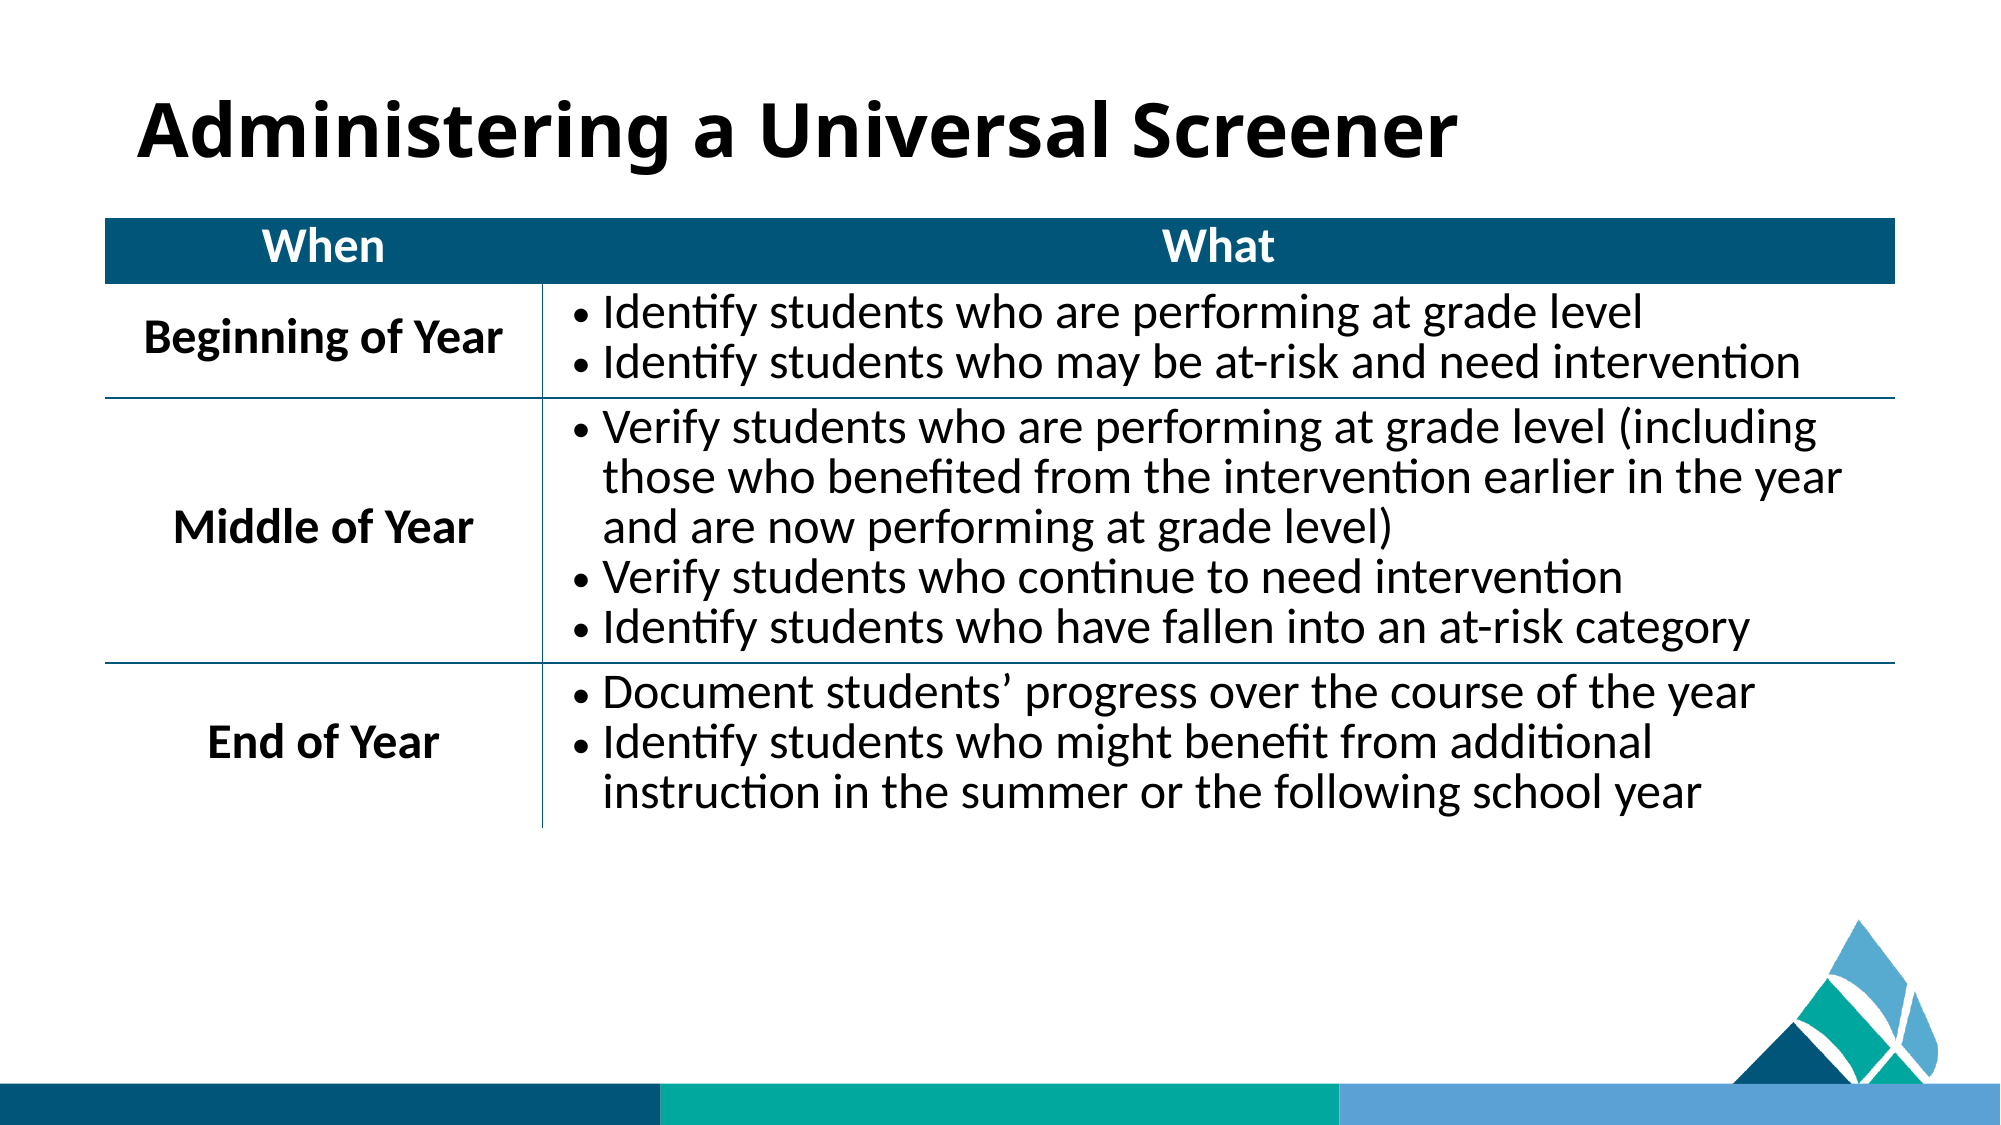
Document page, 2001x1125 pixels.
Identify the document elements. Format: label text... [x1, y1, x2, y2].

table_cell Identify students who are performing at grade level Identify students who may be at-risk and need intervention [543, 284, 1895, 397]
table_header What [543, 218, 1895, 282]
table_cell End of Year [105, 664, 542, 828]
picture [1732, 919, 1938, 1084]
table_cell Verify students who are performing at grade level (including those who benefited from the intervention earlier in the year and are now performing at grade level) Verify students who continue to need intervention Identify students who have fallen into an at-risk category [543, 399, 1895, 662]
table_cell Beginning of Year [105, 284, 542, 397]
title Administering a Universal Screener [137, 59, 1863, 195]
table_cell Middle of Year [105, 399, 542, 662]
table_cell Document students’ progress over the course of the year Identify students who might benefit from additional instruction in the summer or the following school year [543, 664, 1895, 828]
table_header When [105, 218, 542, 282]
